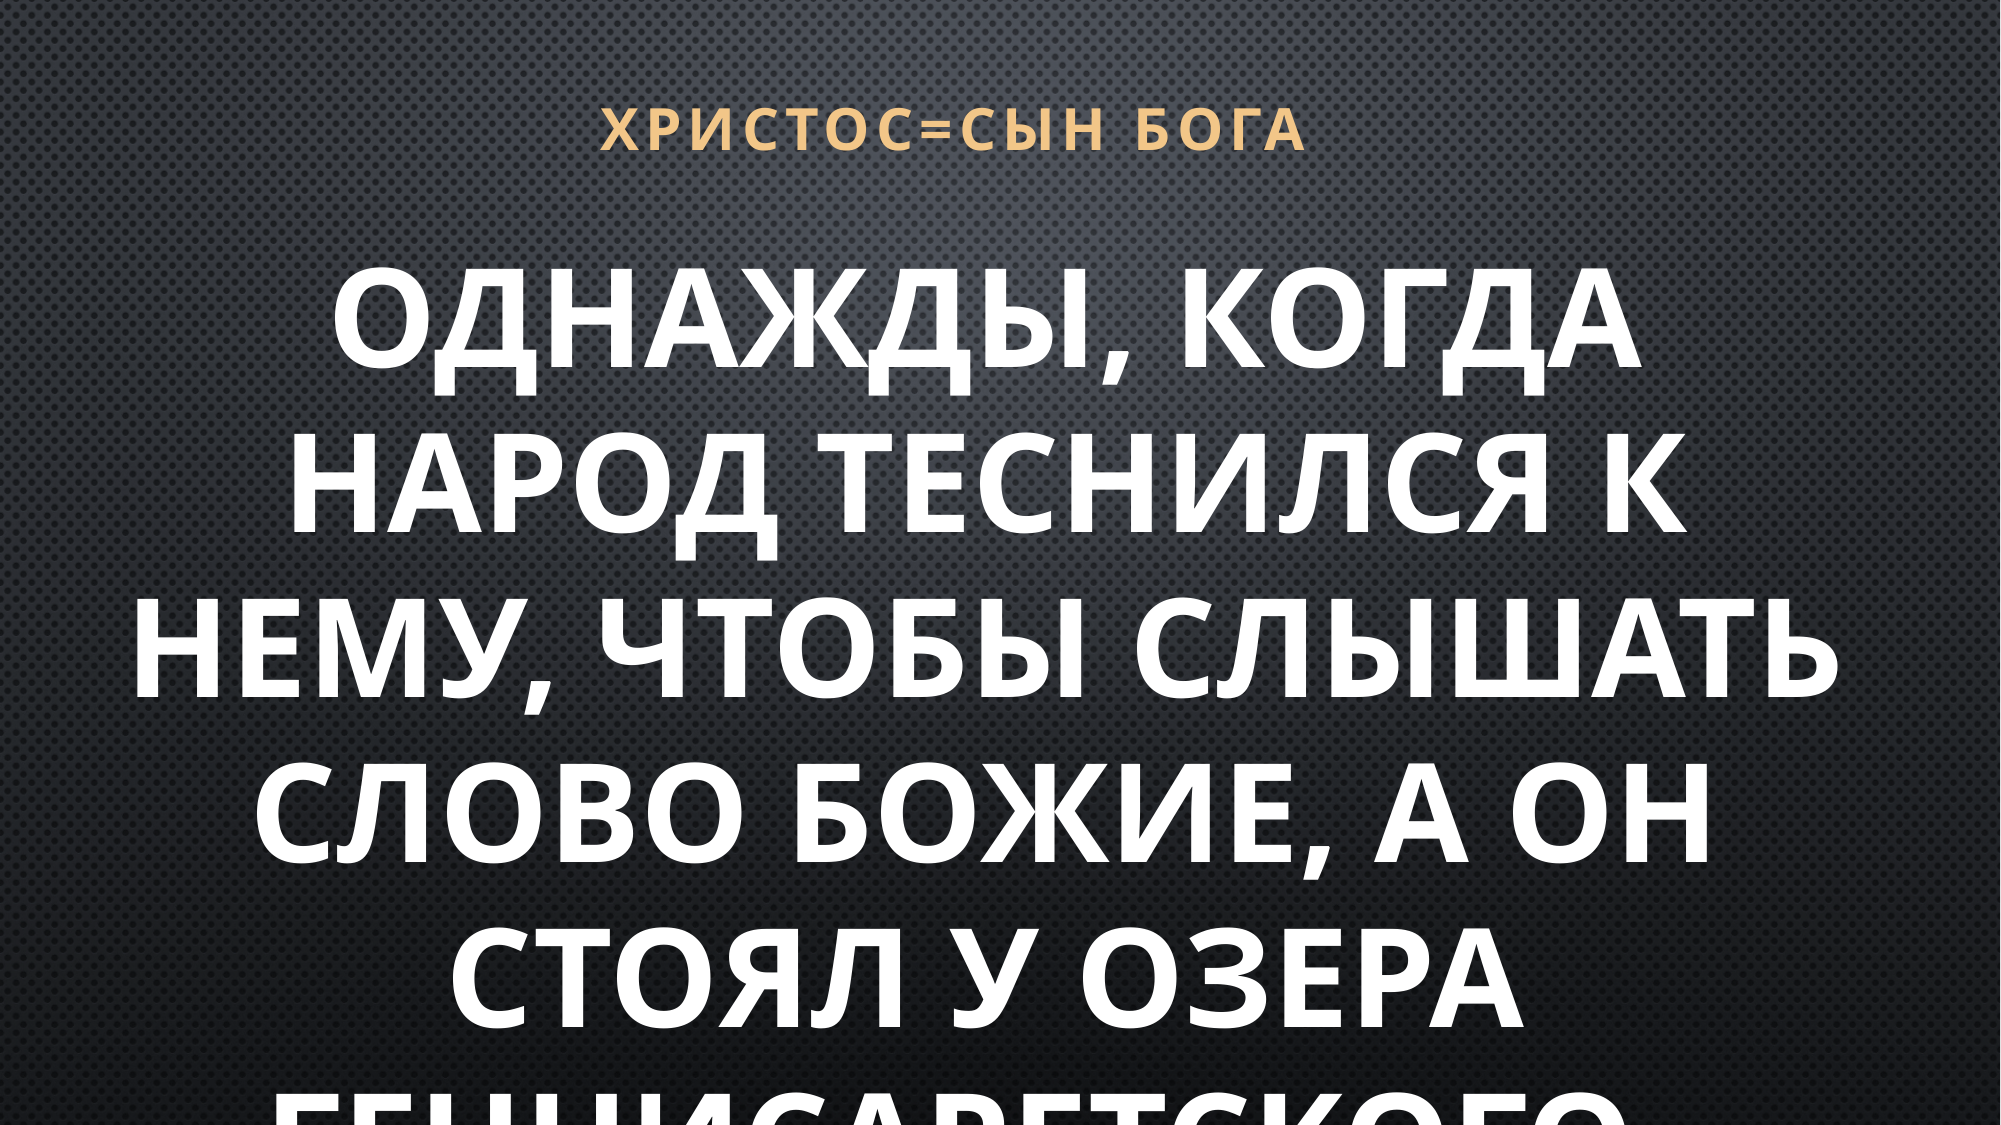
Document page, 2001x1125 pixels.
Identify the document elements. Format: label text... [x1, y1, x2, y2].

text_box ХРИСТОС=СЫН БОГА [327, 84, 1578, 170]
subtitle Однажды, когда народ теснился к Нему, чтобы слышать слово Божие, а Он стоял у озера Геннисаретского, [79, 222, 1892, 1071]
